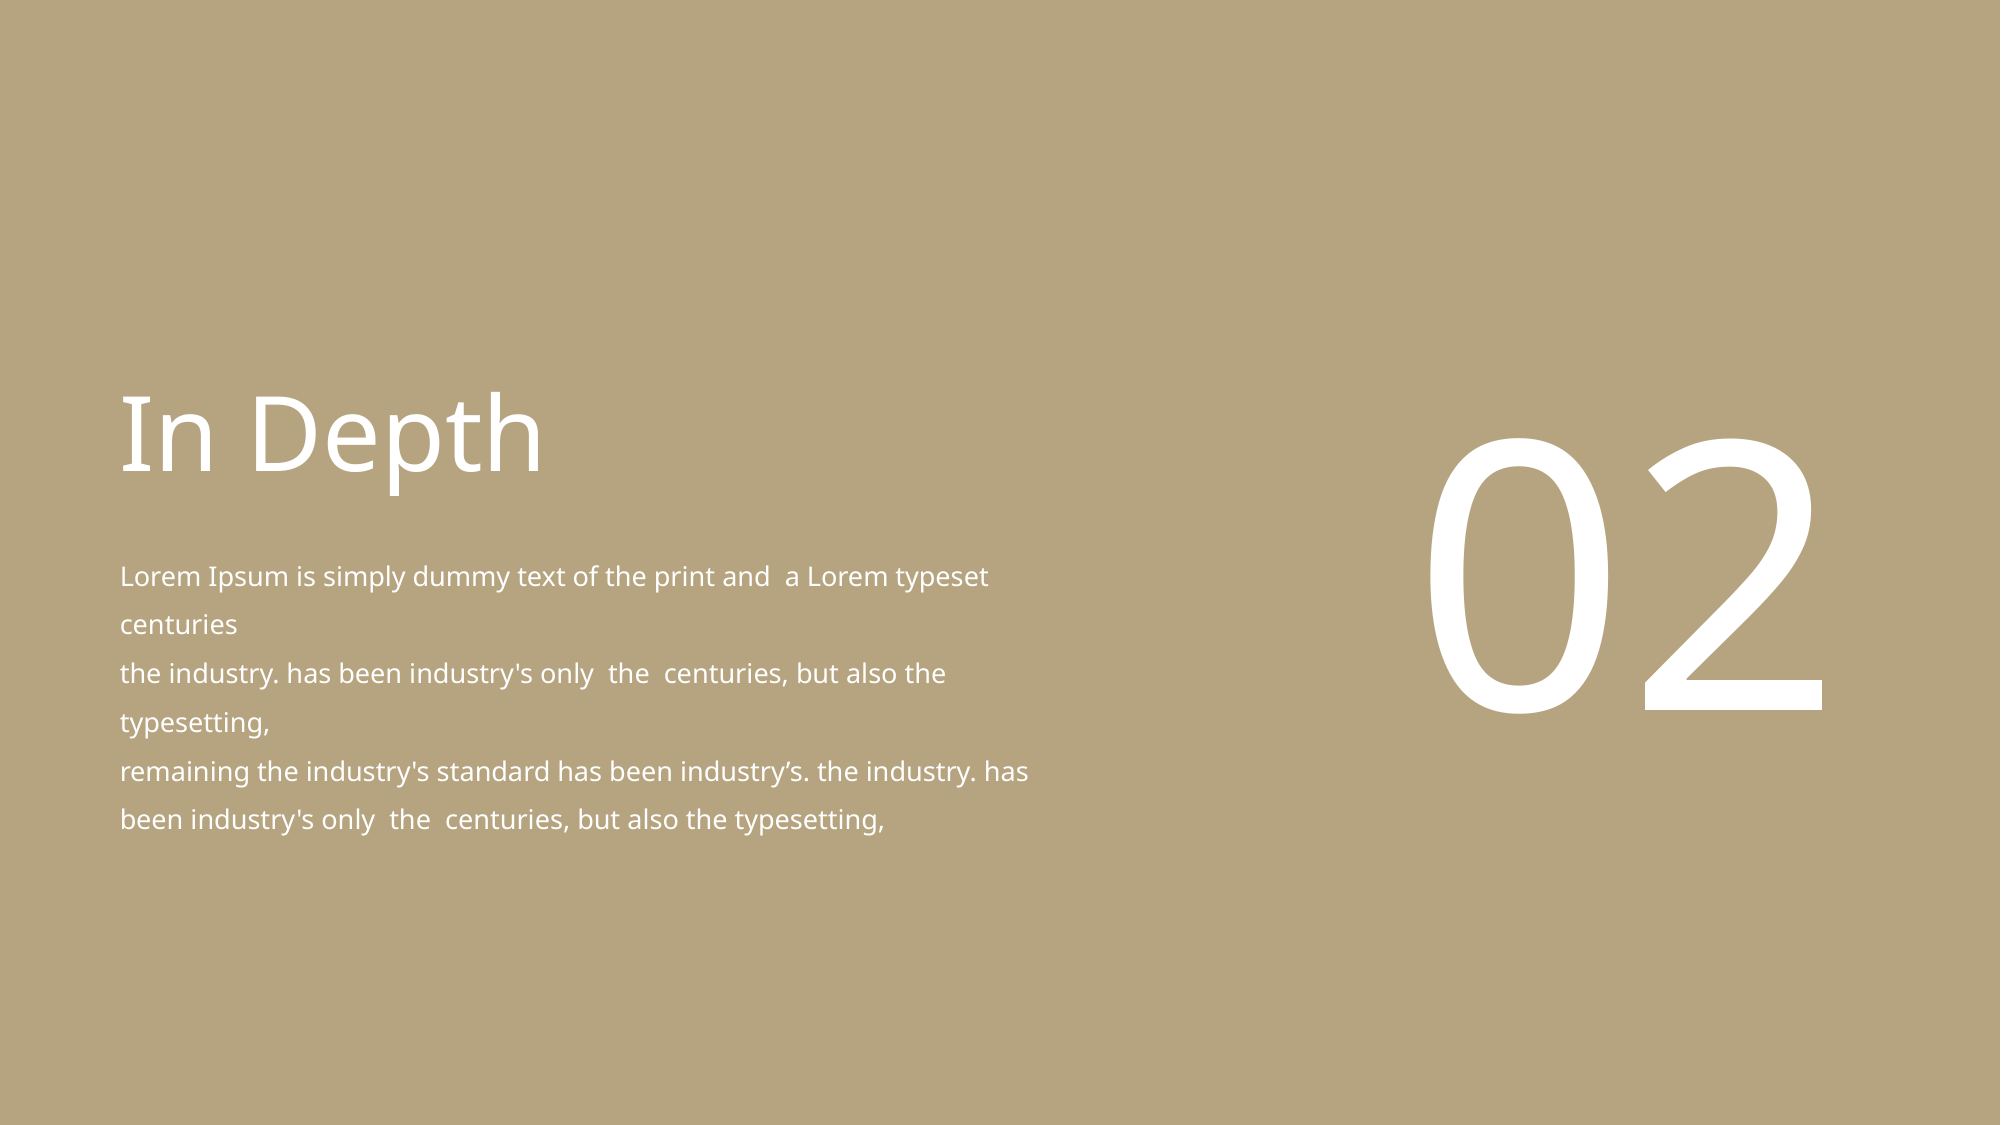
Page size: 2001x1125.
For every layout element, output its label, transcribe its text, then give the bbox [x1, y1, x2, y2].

text_box 02 [1397, 327, 1895, 793]
text_box In Depth [105, 383, 577, 499]
text_box Lorem Ipsum is simply dummy text of the print and a Lorem typeset centuries the industry. has been industry's only the centuries, but also the typesetting, remaining the industry's standard has been industry’s. the industry. has been industry's only the centuries, but also the typesetting, [104, 535, 1065, 843]
